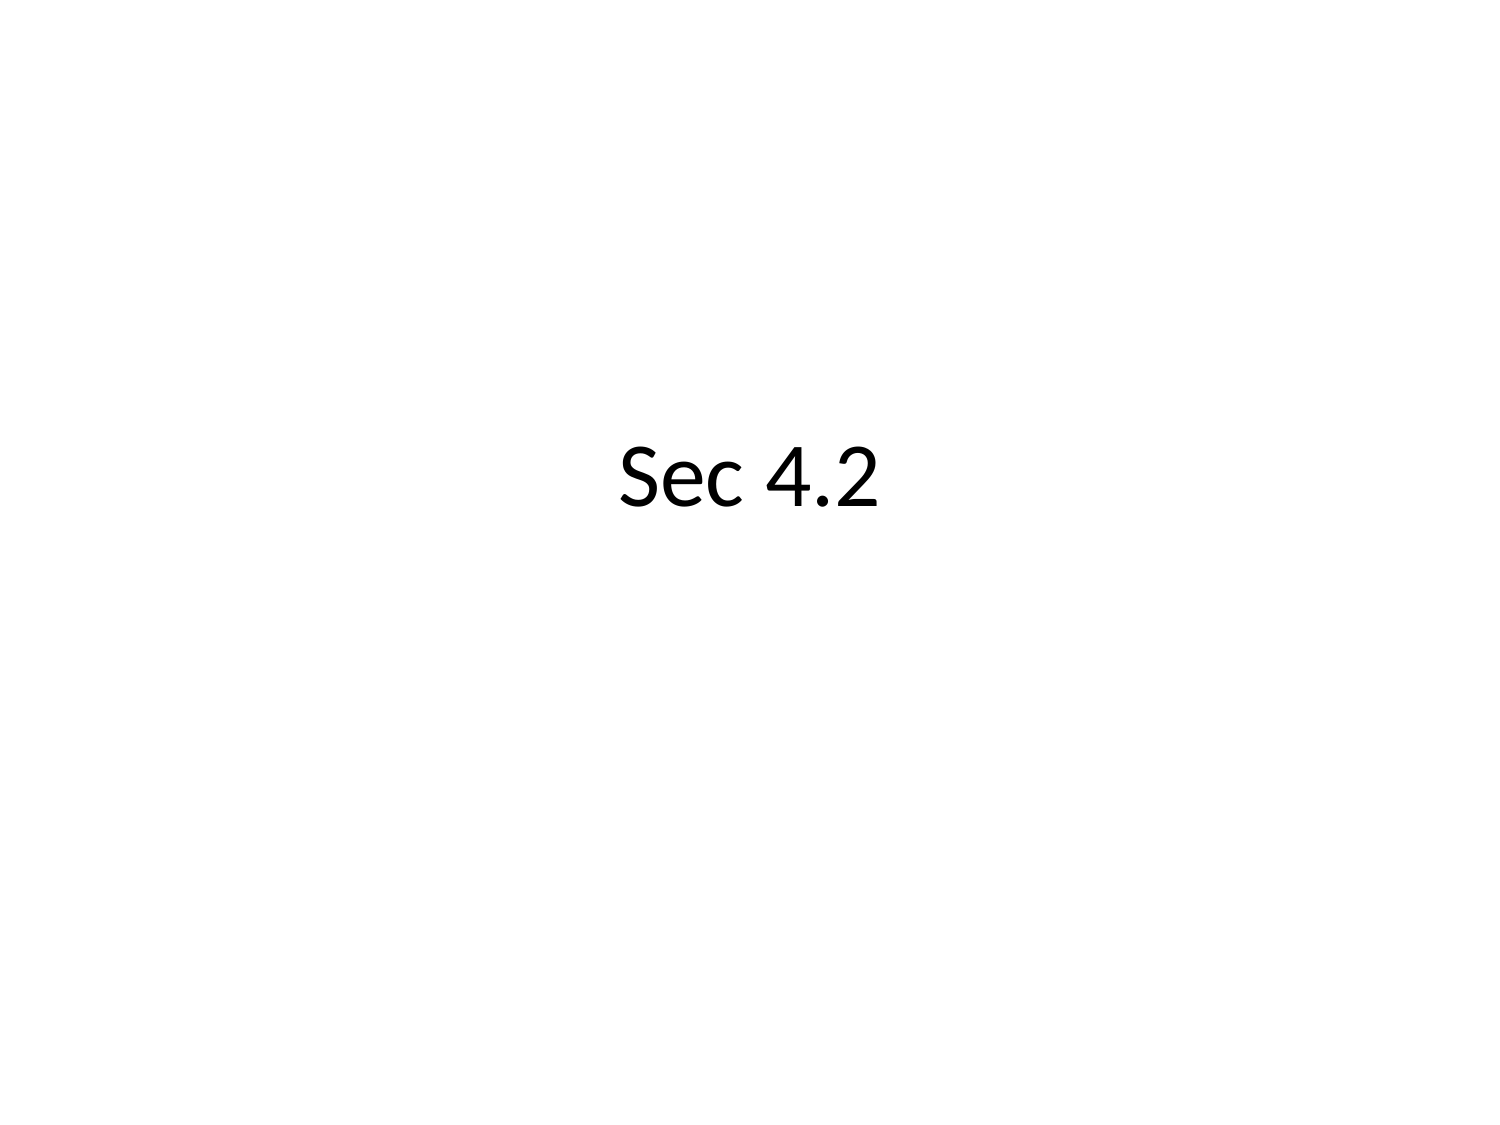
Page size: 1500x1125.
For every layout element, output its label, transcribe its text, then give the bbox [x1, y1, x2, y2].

title Sec 4.2 [112, 349, 1388, 591]
